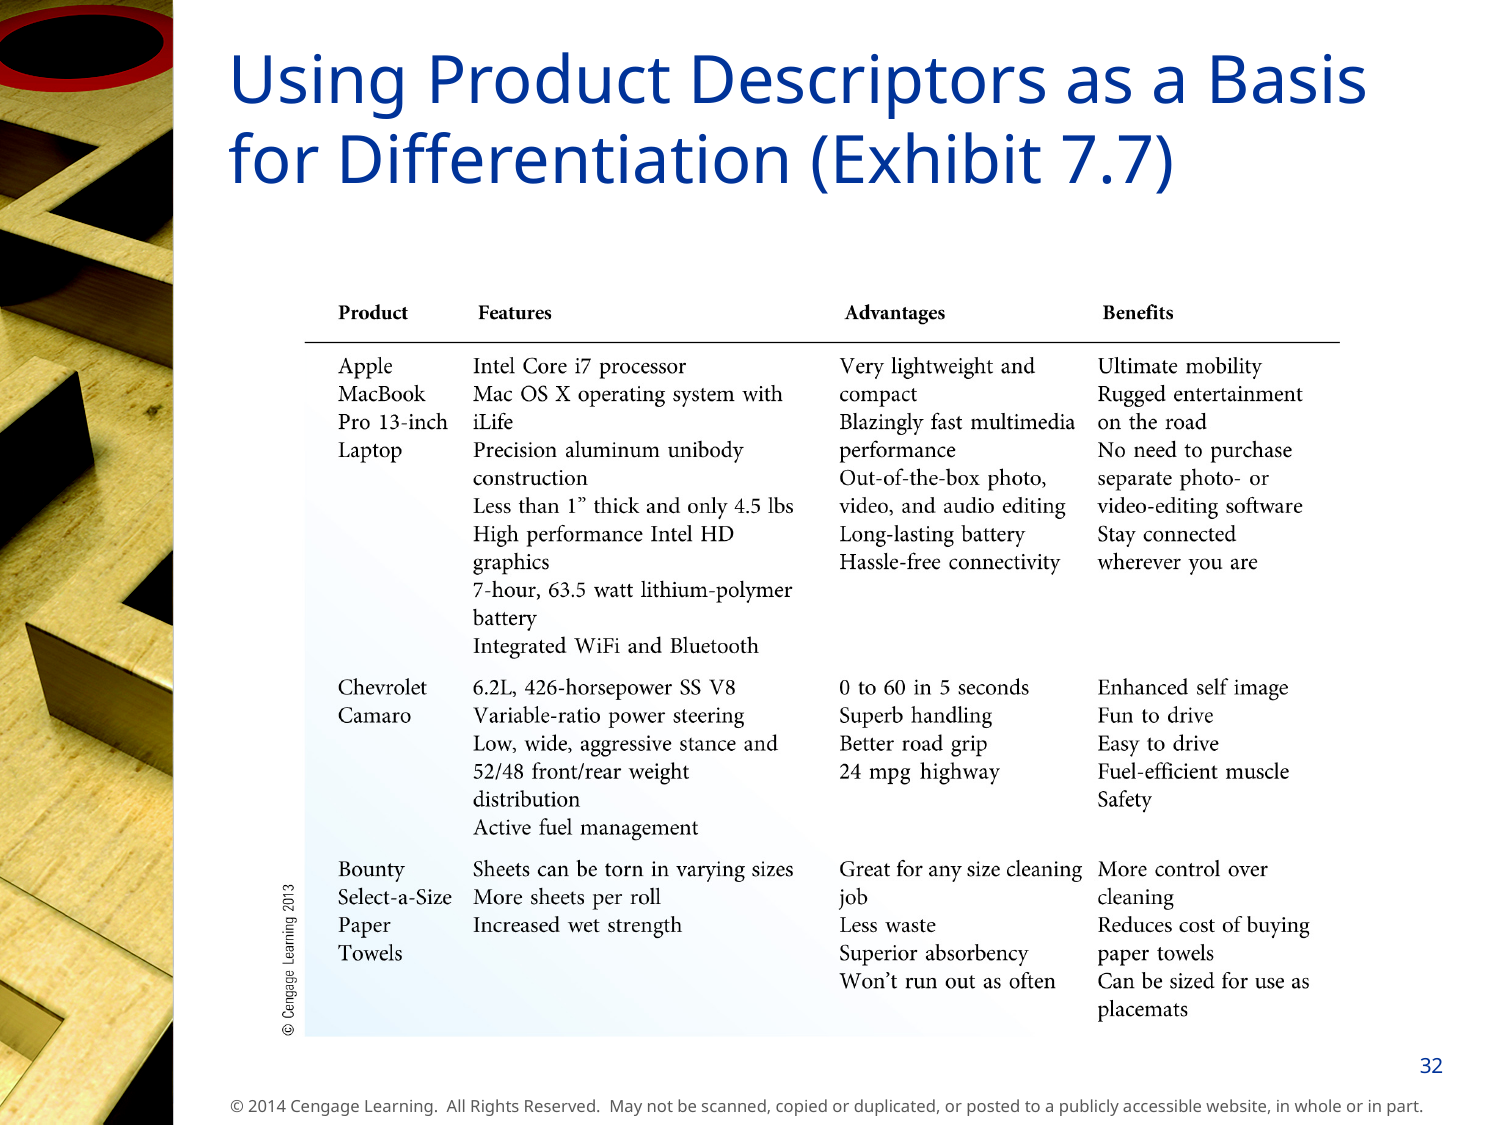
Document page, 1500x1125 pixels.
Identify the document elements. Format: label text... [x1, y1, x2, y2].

slide_number 32 [1386, 1037, 1478, 1097]
picture [0, 0, 174, 1125]
title Using Product Descriptors as a Basis for Differentiation (Exhibit 7.7) [213, 29, 1454, 213]
picture [281, 303, 1341, 1038]
